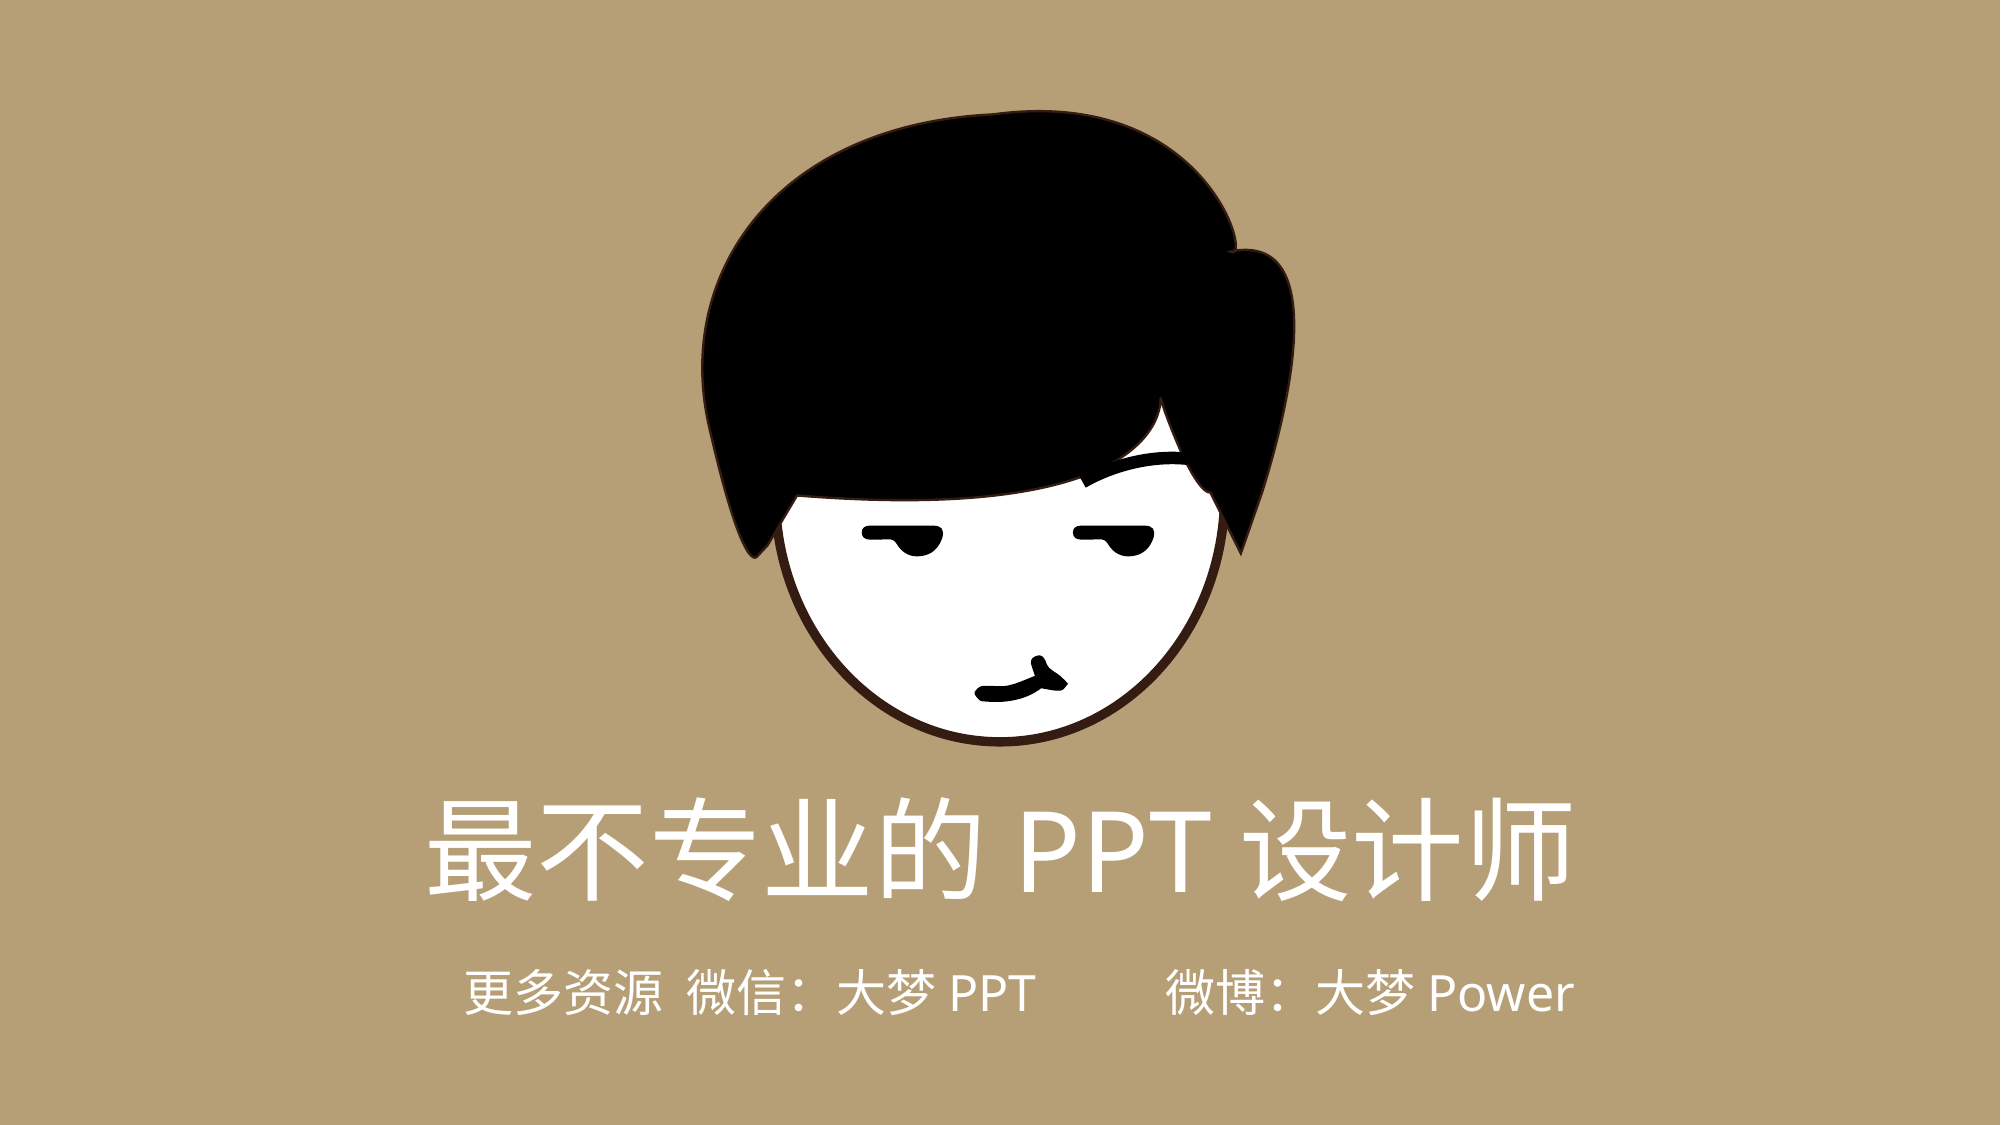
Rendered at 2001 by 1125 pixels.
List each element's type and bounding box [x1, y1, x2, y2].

text_box [252, 84, 1988, 1030]
